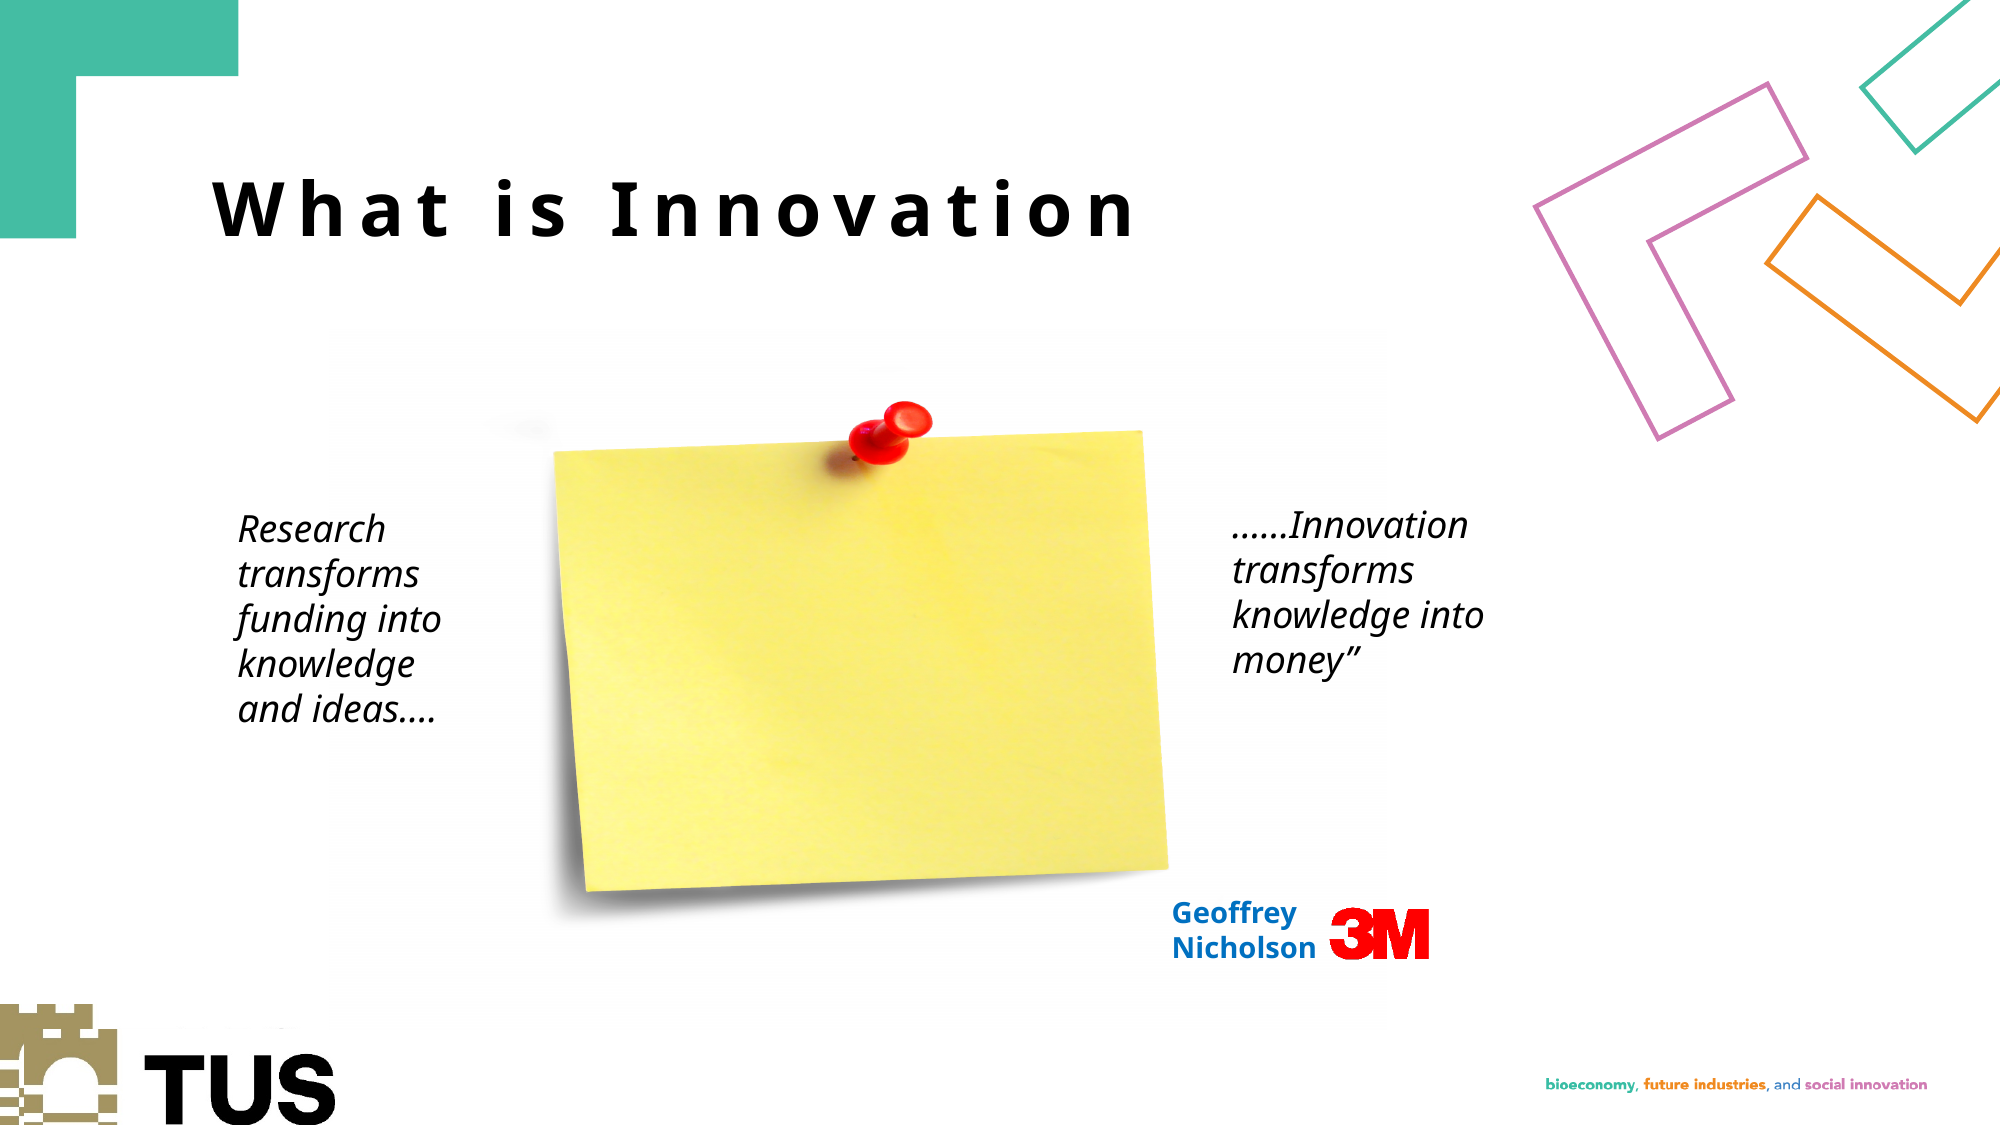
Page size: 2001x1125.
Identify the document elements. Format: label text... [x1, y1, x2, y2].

picture [1538, 1066, 1929, 1101]
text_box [1581, 0, 2000, 393]
text_box Research transforms funding into knowledge and ideas…. [222, 497, 329, 737]
list What is Innovation [197, 154, 1581, 287]
text_box Geoffrey Nicholson [1387, 886, 1447, 1004]
text_box ……Innovation transforms knowledge into money” [1387, 493, 1536, 724]
picture [0, 328, 1429, 1125]
